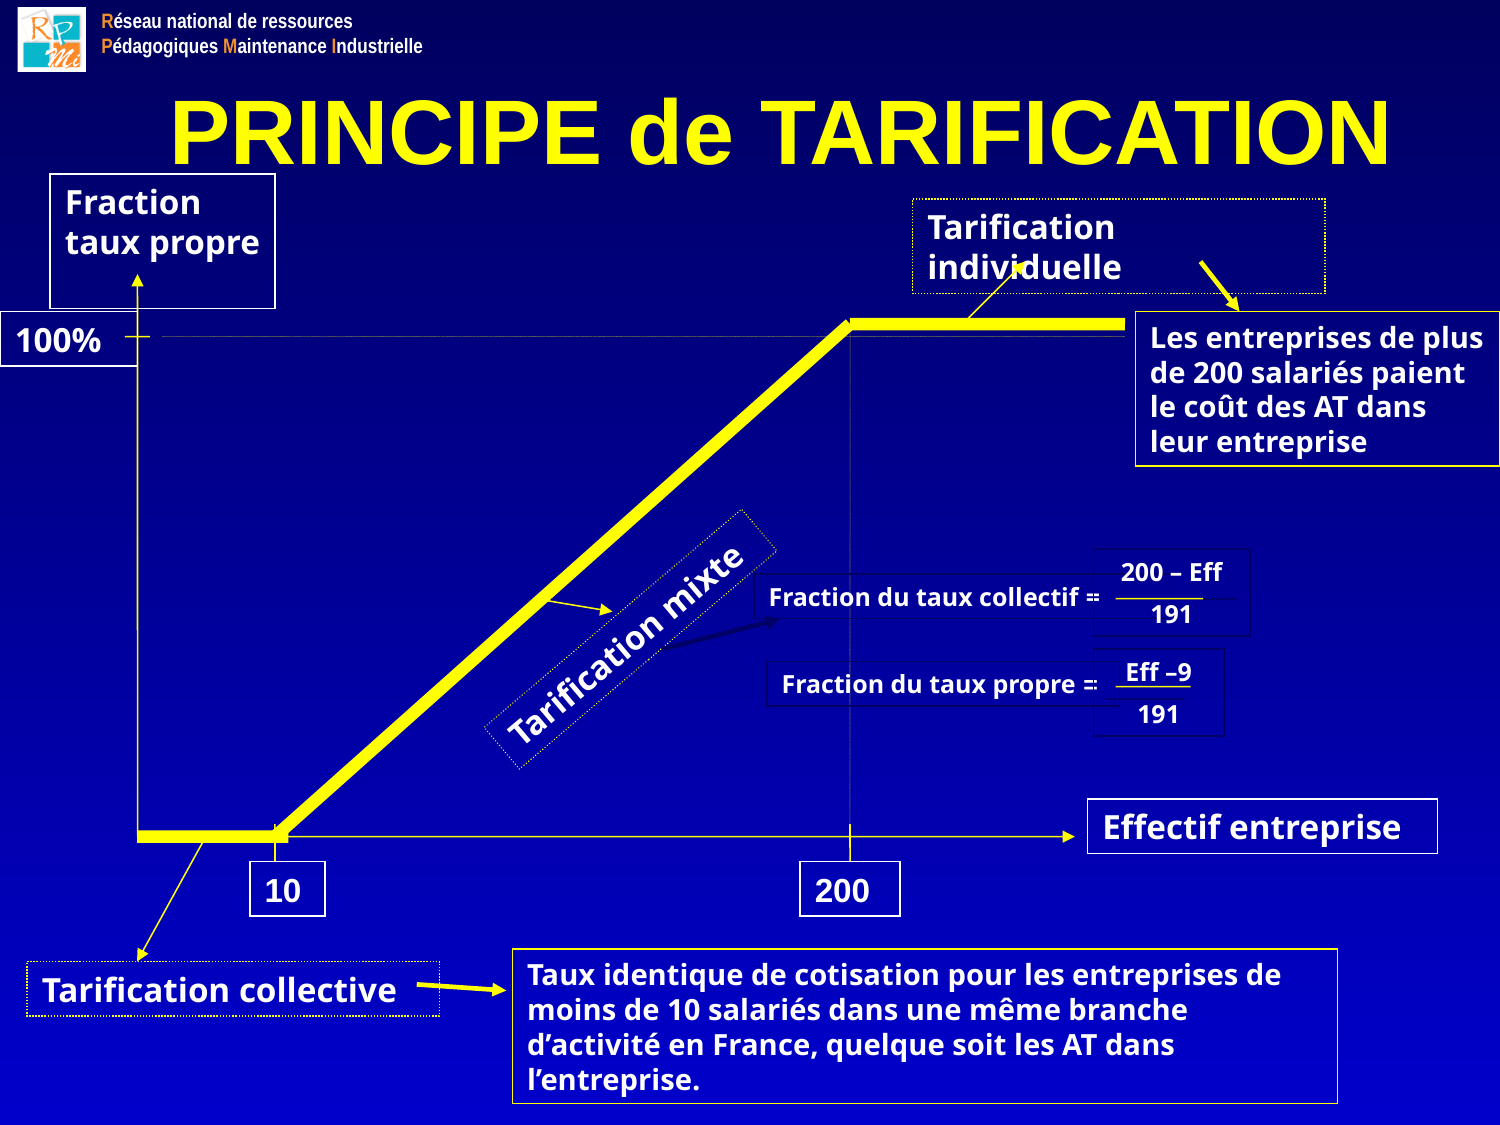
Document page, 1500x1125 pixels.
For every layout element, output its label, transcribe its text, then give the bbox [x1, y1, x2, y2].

title PRINCIPE de TARIFICATION [113, 89, 1451, 165]
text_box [849, 198, 1326, 325]
picture [17, 7, 86, 72]
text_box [274, 323, 851, 837]
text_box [0, 173, 1438, 918]
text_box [662, 548, 1251, 740]
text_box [1135, 261, 1500, 469]
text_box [26, 836, 440, 1019]
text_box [422, 948, 1338, 1071]
